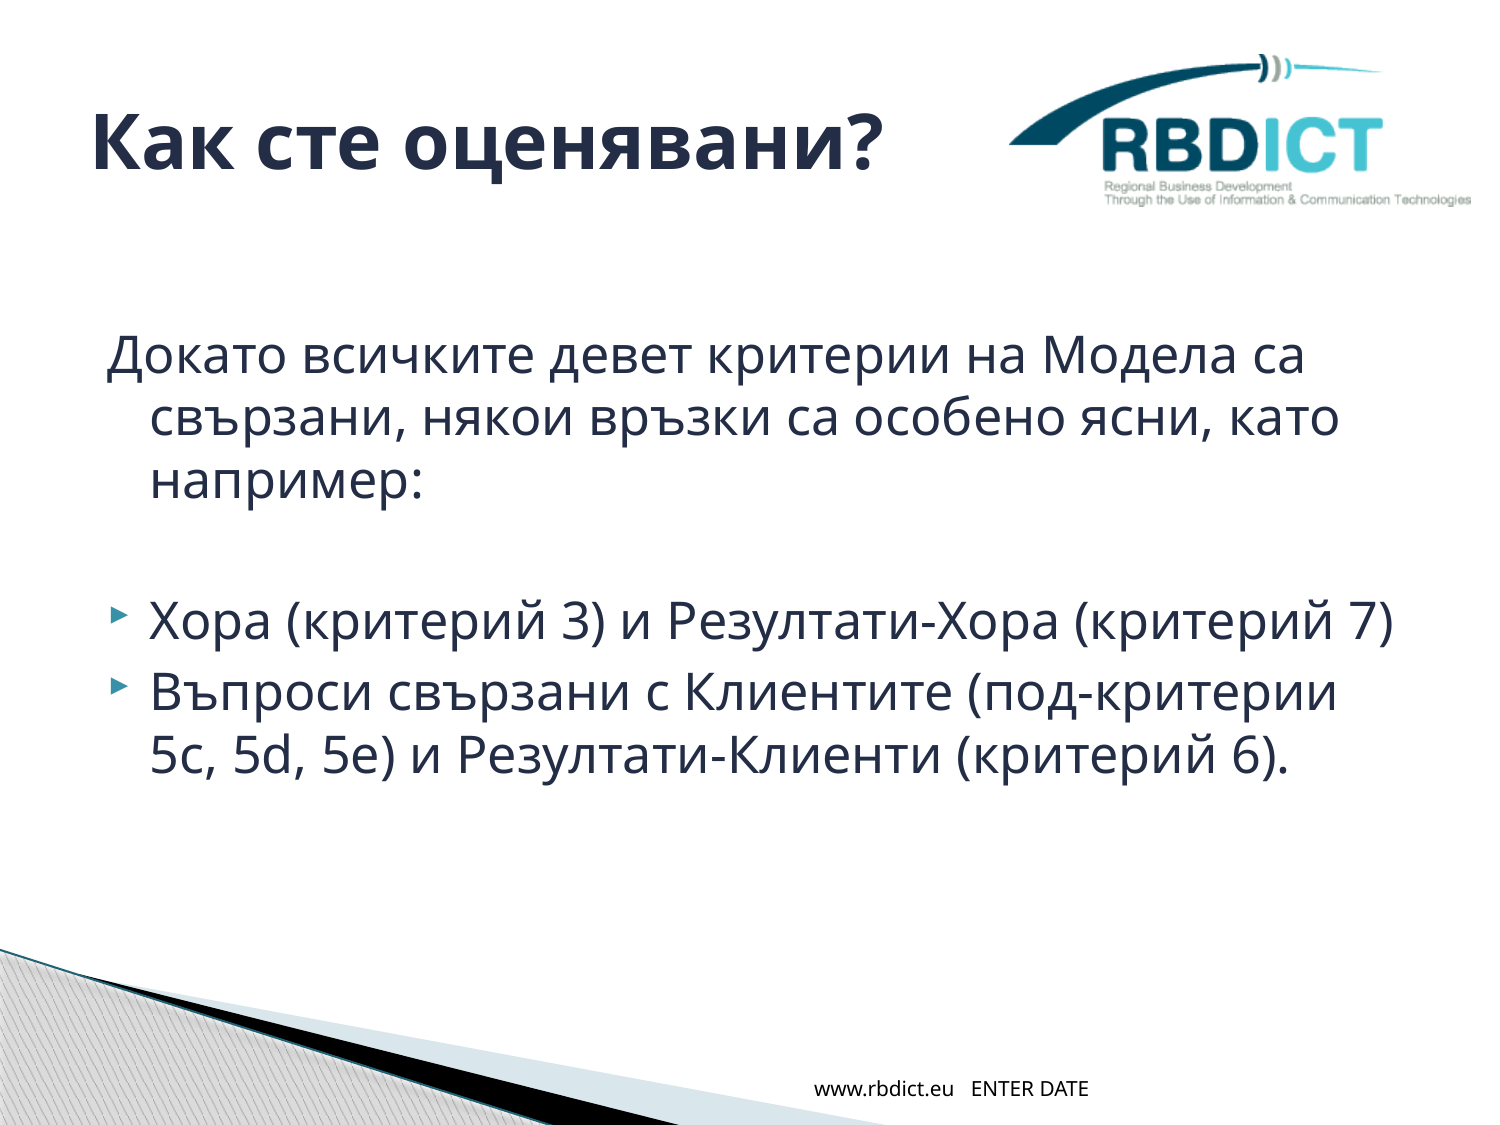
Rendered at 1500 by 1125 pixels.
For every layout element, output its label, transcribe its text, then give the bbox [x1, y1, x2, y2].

picture [1425, 54, 1471, 207]
title Как сте оценявани? [75, 45, 1425, 233]
list Докато всичките девет критерии на Модела са свързани, някои връзки са особено ясни, като например: Хора (критерий 3) и Резултати-Хора (критерий 7) Въпроси свързани с Клиентите (под-критерии 5c, 5d, 5e) и Резултати-Клиенти (критерий 6). [74, 242, 1426, 986]
footer www.rbdict.eu ENTER DATE [718, 1051, 1105, 1112]
